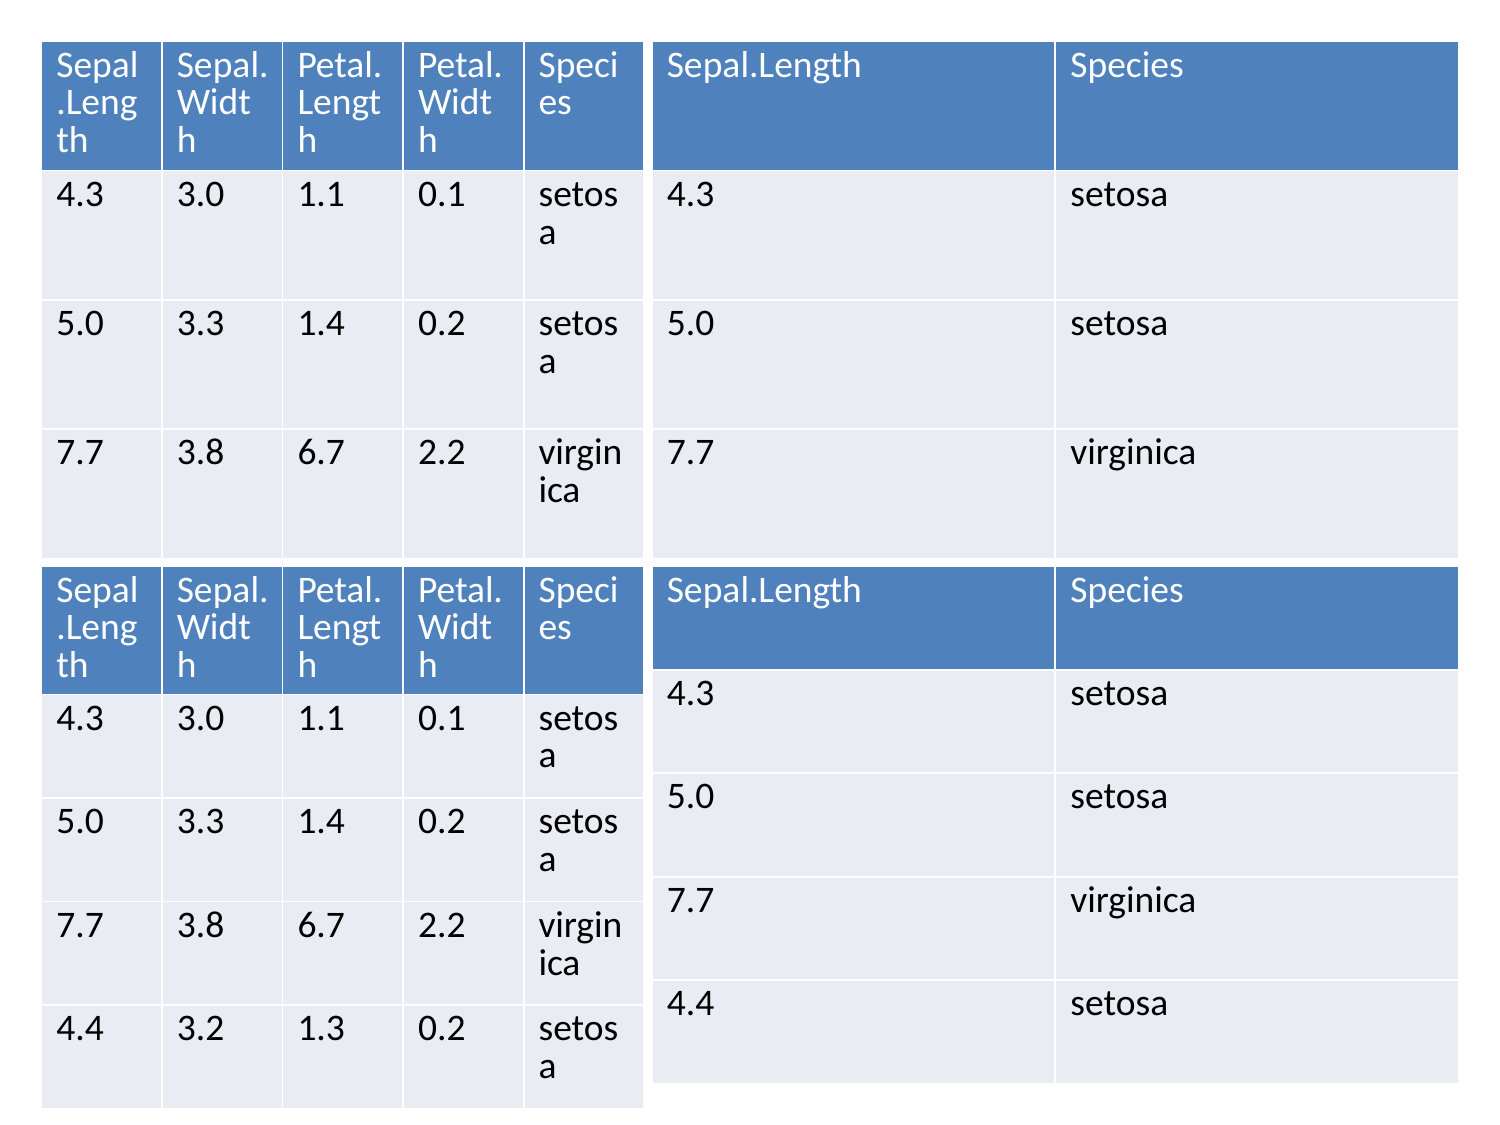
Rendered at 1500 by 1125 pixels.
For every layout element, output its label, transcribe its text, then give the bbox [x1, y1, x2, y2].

table_cell virginica [525, 430, 643, 558]
table_cell setosa [525, 695, 643, 797]
table_cell 3.0 [163, 171, 282, 299]
table_cell 4.4 [42, 1006, 161, 1108]
table_header Petal.Length [283, 42, 402, 170]
table_cell 1.3 [283, 1006, 402, 1108]
table_cell 2.2 [404, 902, 523, 1004]
table_cell 4.3 [42, 695, 161, 797]
table_cell setosa [1056, 301, 1458, 428]
table_cell setosa [1056, 671, 1458, 772]
table_cell setosa [1056, 774, 1458, 876]
table_cell 3.8 [163, 430, 282, 558]
table_cell virginica [1056, 878, 1458, 979]
table_cell 5.0 [653, 774, 1054, 876]
table_cell 3.0 [163, 695, 282, 797]
table_cell setosa [1056, 981, 1458, 1083]
table_cell 6.7 [283, 430, 402, 558]
table_cell 6.7 [283, 902, 402, 1004]
table_cell 7.7 [42, 902, 161, 1004]
table_cell virginica [1056, 430, 1458, 558]
table_cell 2.2 [404, 430, 523, 558]
table_cell 7.7 [42, 430, 161, 558]
table_cell 0.2 [404, 799, 523, 901]
table_cell 4.3 [653, 671, 1054, 772]
table_cell 4.4 [653, 981, 1054, 1083]
table_header Sepal.Length [42, 42, 161, 170]
table_header Sepal.Length [42, 567, 161, 694]
table_cell setosa [525, 799, 643, 901]
table_cell 7.7 [653, 878, 1054, 979]
table_header Petal.Width [404, 567, 523, 694]
table_cell 5.0 [42, 799, 161, 901]
table_cell 3.8 [163, 902, 282, 1004]
table_header Sepal.Length [653, 567, 1054, 669]
table_cell setosa [1056, 171, 1458, 299]
table_header Species [1056, 567, 1458, 669]
table_cell 4.3 [42, 171, 161, 299]
table_cell 0.2 [404, 1006, 523, 1108]
table_header Petal.Length [283, 567, 402, 694]
table_cell setosa [525, 301, 643, 428]
table_cell 5.0 [42, 301, 161, 428]
table_header Species [525, 42, 643, 170]
table_cell 1.4 [283, 301, 402, 428]
table_cell virginica [525, 902, 643, 1004]
table_cell 4.3 [653, 171, 1054, 299]
table_header Species [1056, 42, 1458, 170]
table_cell 0.1 [404, 695, 523, 797]
table_cell 3.2 [163, 1006, 282, 1108]
table_cell 5.0 [653, 301, 1054, 428]
table_cell 3.3 [163, 301, 282, 428]
table_cell 0.1 [404, 171, 523, 299]
table_cell 7.7 [653, 430, 1054, 558]
table_header Petal.Width [404, 42, 523, 170]
table_cell 1.4 [283, 799, 402, 901]
table_header Sepal.Width [163, 567, 282, 694]
table_cell 1.1 [283, 171, 402, 299]
table_header Species [525, 567, 643, 694]
table_cell 1.1 [283, 695, 402, 797]
table_header Sepal.Width [163, 42, 282, 170]
table_cell 3.3 [163, 799, 282, 901]
table_header Sepal.Length [653, 42, 1054, 170]
table_cell setosa [525, 1006, 643, 1108]
table_cell 0.2 [404, 301, 523, 428]
table_cell setosa [525, 171, 643, 299]
